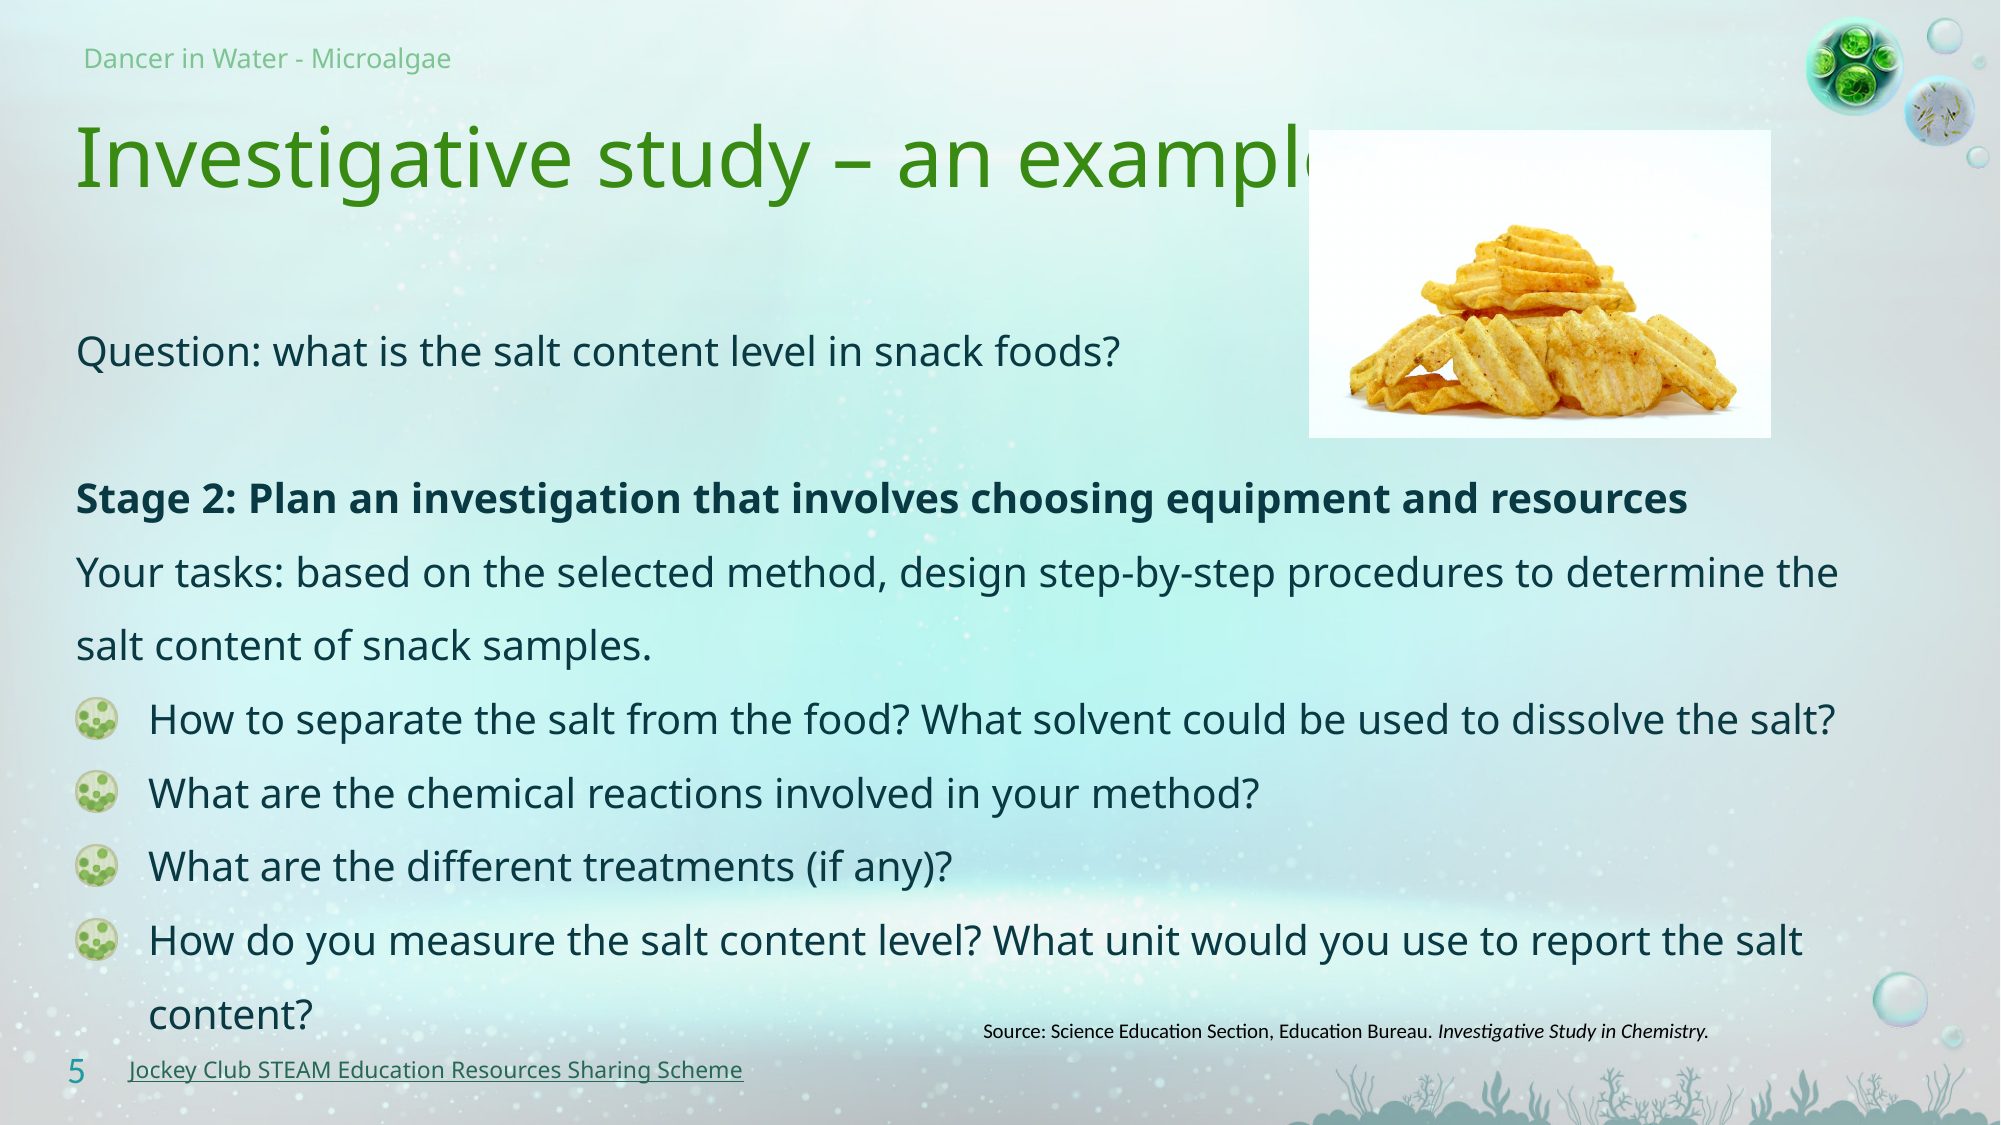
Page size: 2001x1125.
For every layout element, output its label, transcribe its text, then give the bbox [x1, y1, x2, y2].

slide_number 5 [35, 1038, 118, 1099]
title Investigative study – an example [61, 96, 1571, 229]
list Question: what is the salt content level in snack foods? Stage 2: Plan an investigation that involves choosing equipment and resources Your tasks: based on the selected method, design step-by-step procedures to determine the salt content of snack samples. How to separate the salt from the food? What solvent could be used to dissolve the salt? What are the chemical reactions involved in your method? What are the different treatments (if any)? How do you measure the salt content level? What unit would you use to report the salt content? [61, 293, 1862, 1052]
text_box Source: Science Education Section, Education Bureau. Investigative Study in Chemistry. [968, 1009, 1734, 1050]
picture [0, 0, 2001, 1125]
